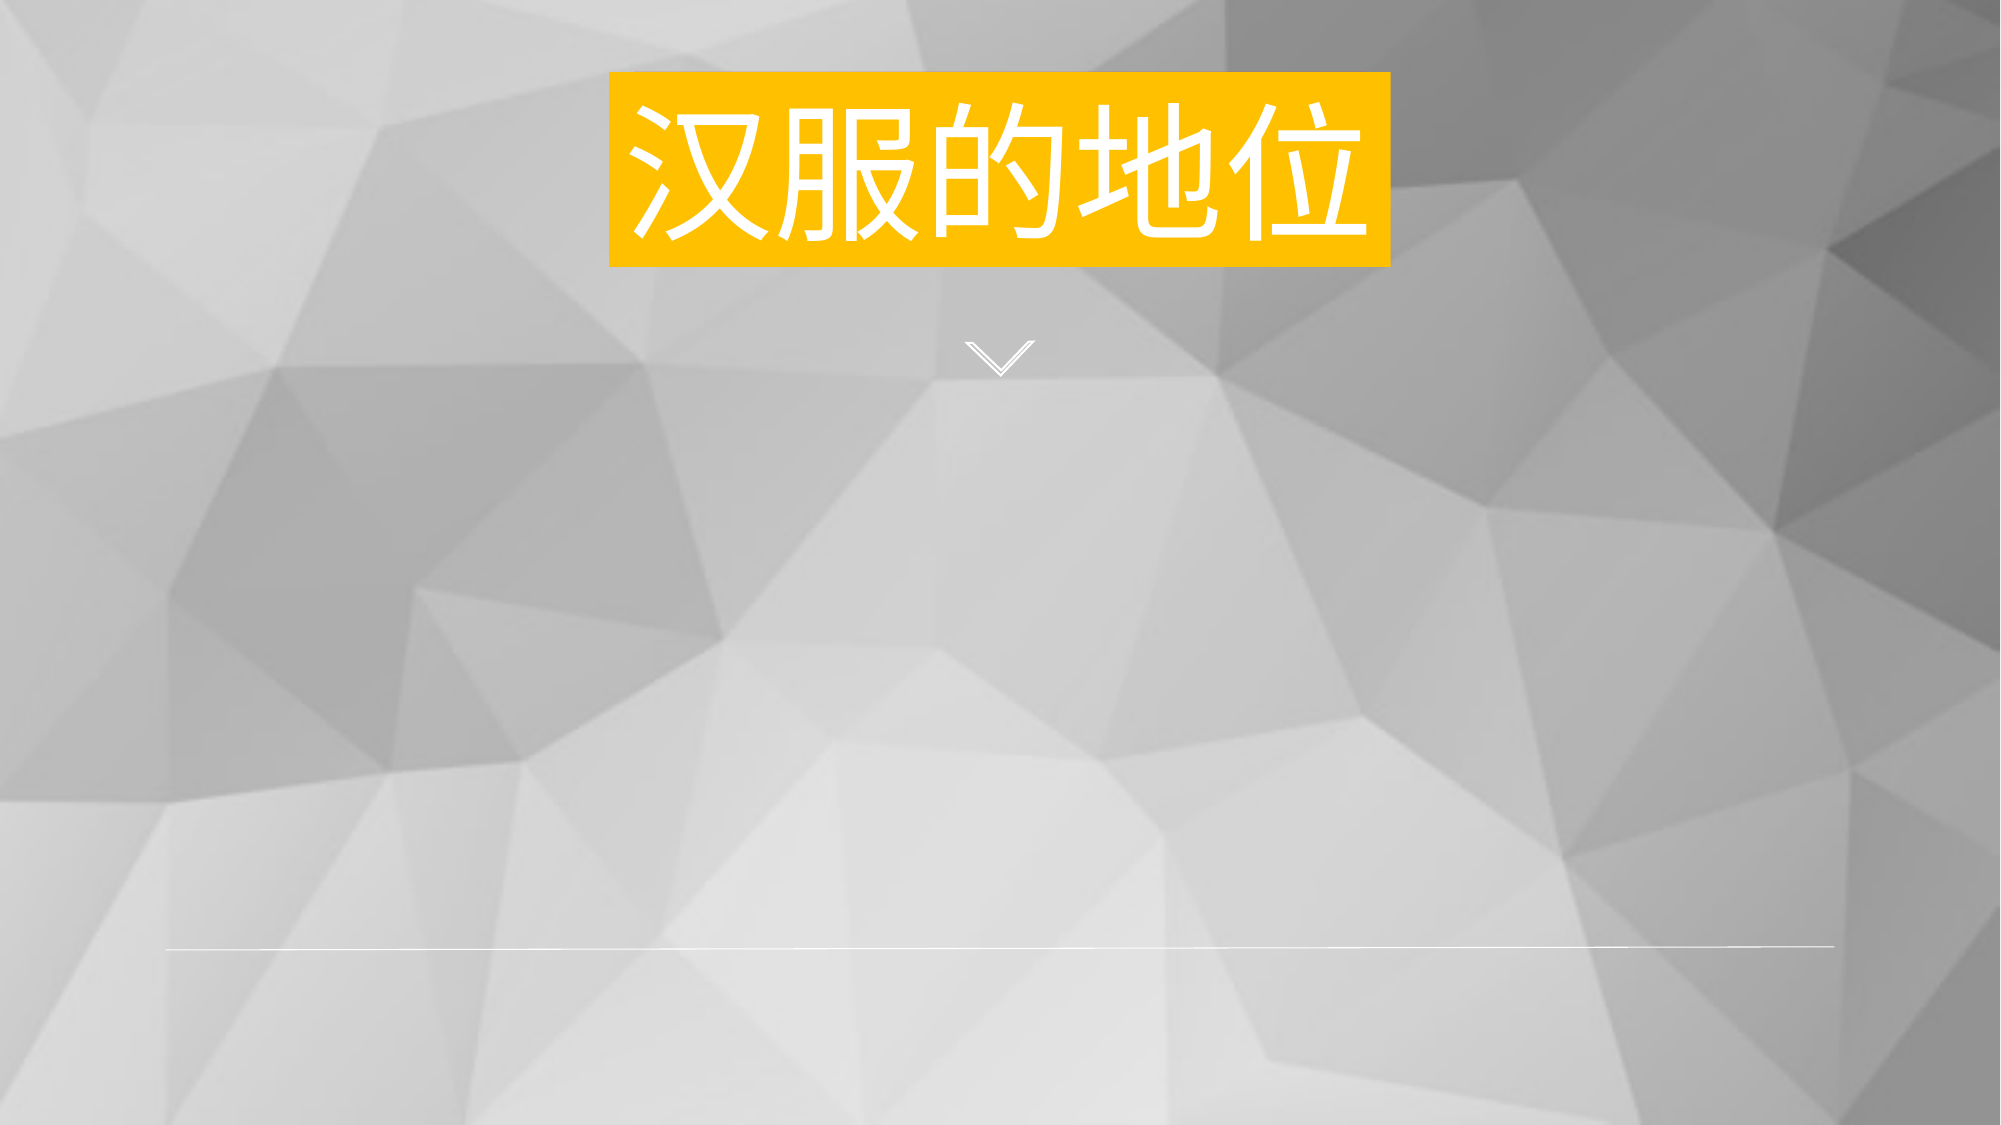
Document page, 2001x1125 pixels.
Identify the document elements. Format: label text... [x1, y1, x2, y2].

text_box 汉服的地位 [609, 72, 1391, 267]
picture [0, 0, 2001, 1125]
